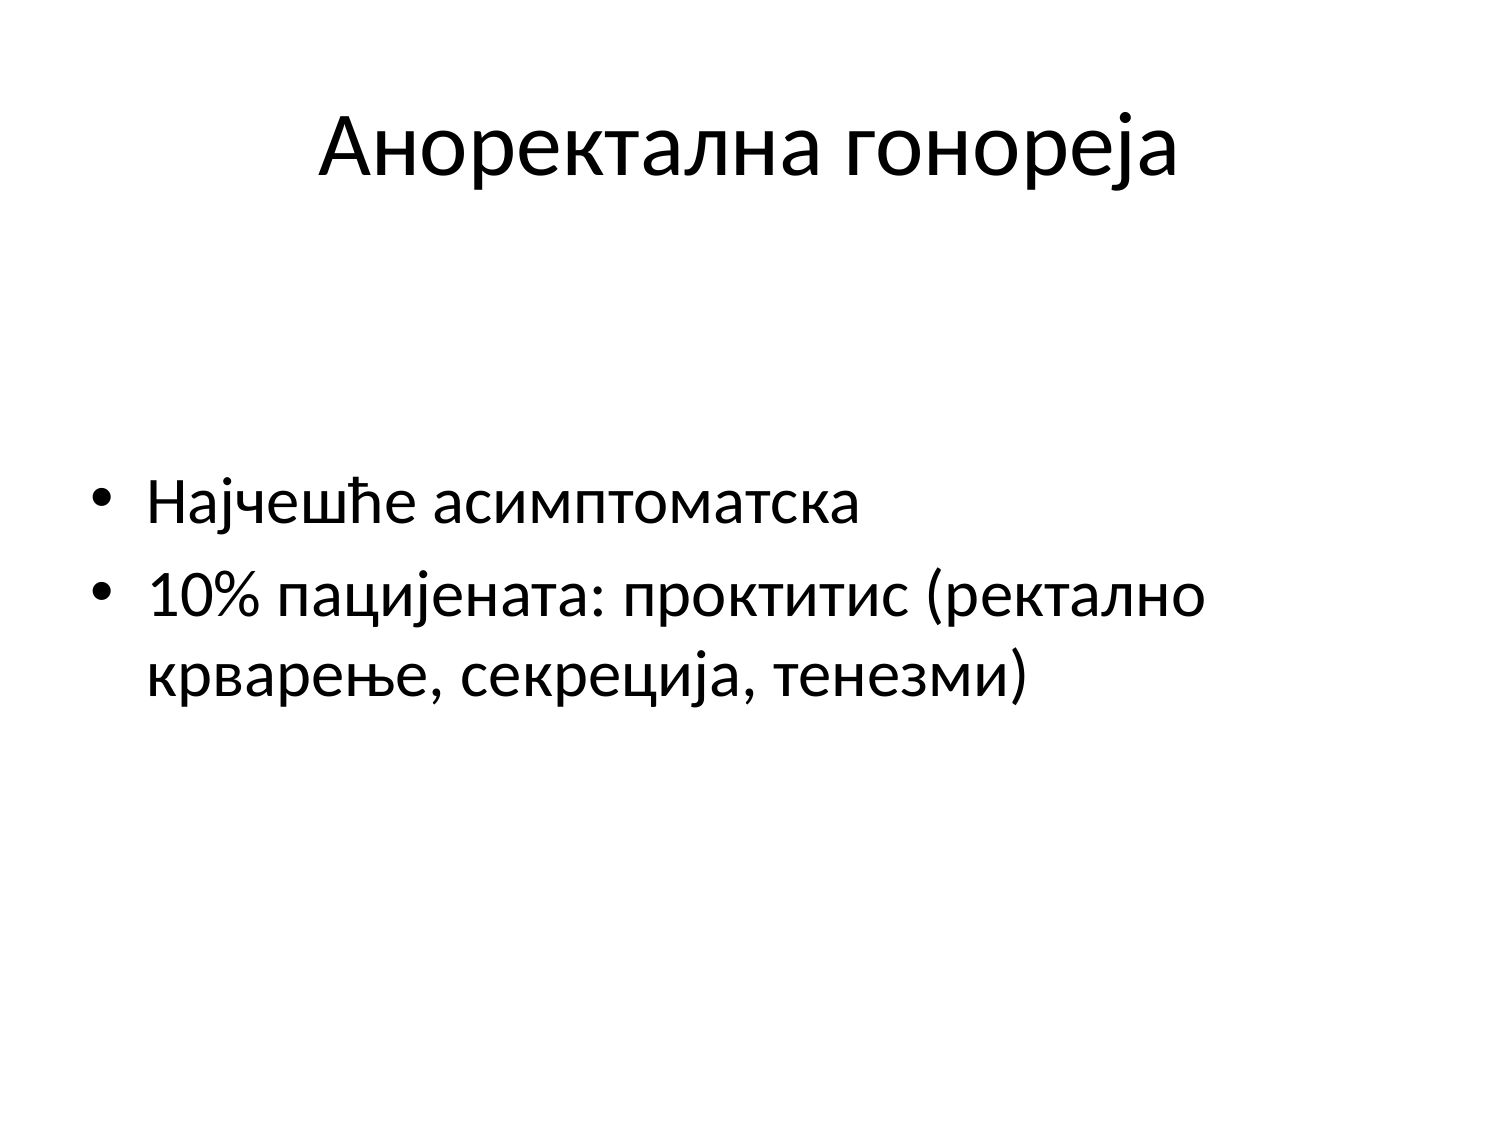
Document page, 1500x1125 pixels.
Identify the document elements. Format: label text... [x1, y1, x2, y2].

title Аноректална гонореја [75, 45, 1425, 233]
list Најчешће асимптоматска 10% пацијената: проктитис (ректално крварење, секреција, тенезми) [75, 262, 1425, 1005]
